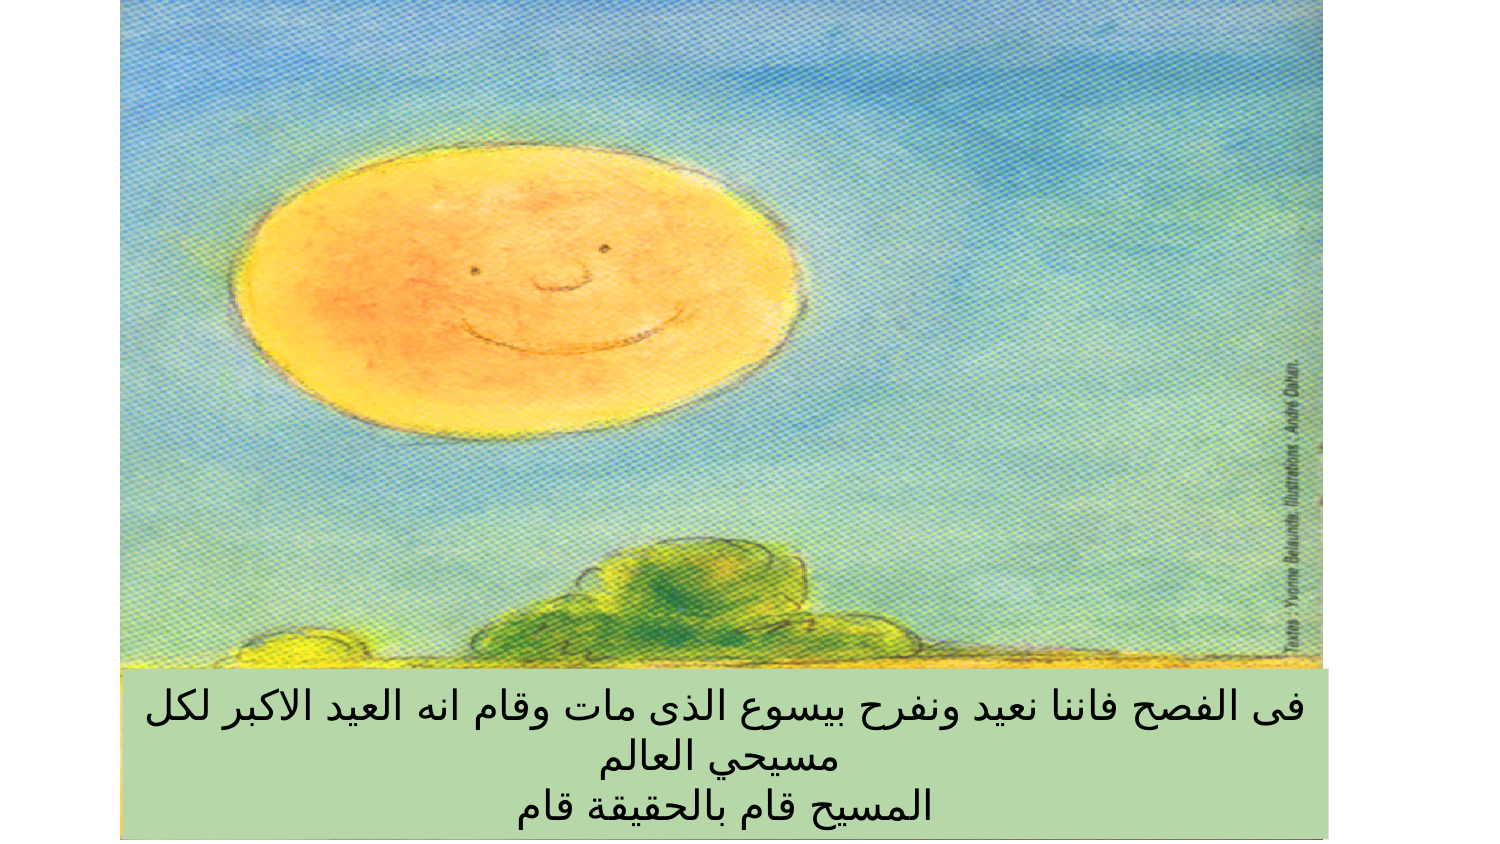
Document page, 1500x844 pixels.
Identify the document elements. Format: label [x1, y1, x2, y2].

picture [120, 0, 1324, 840]
